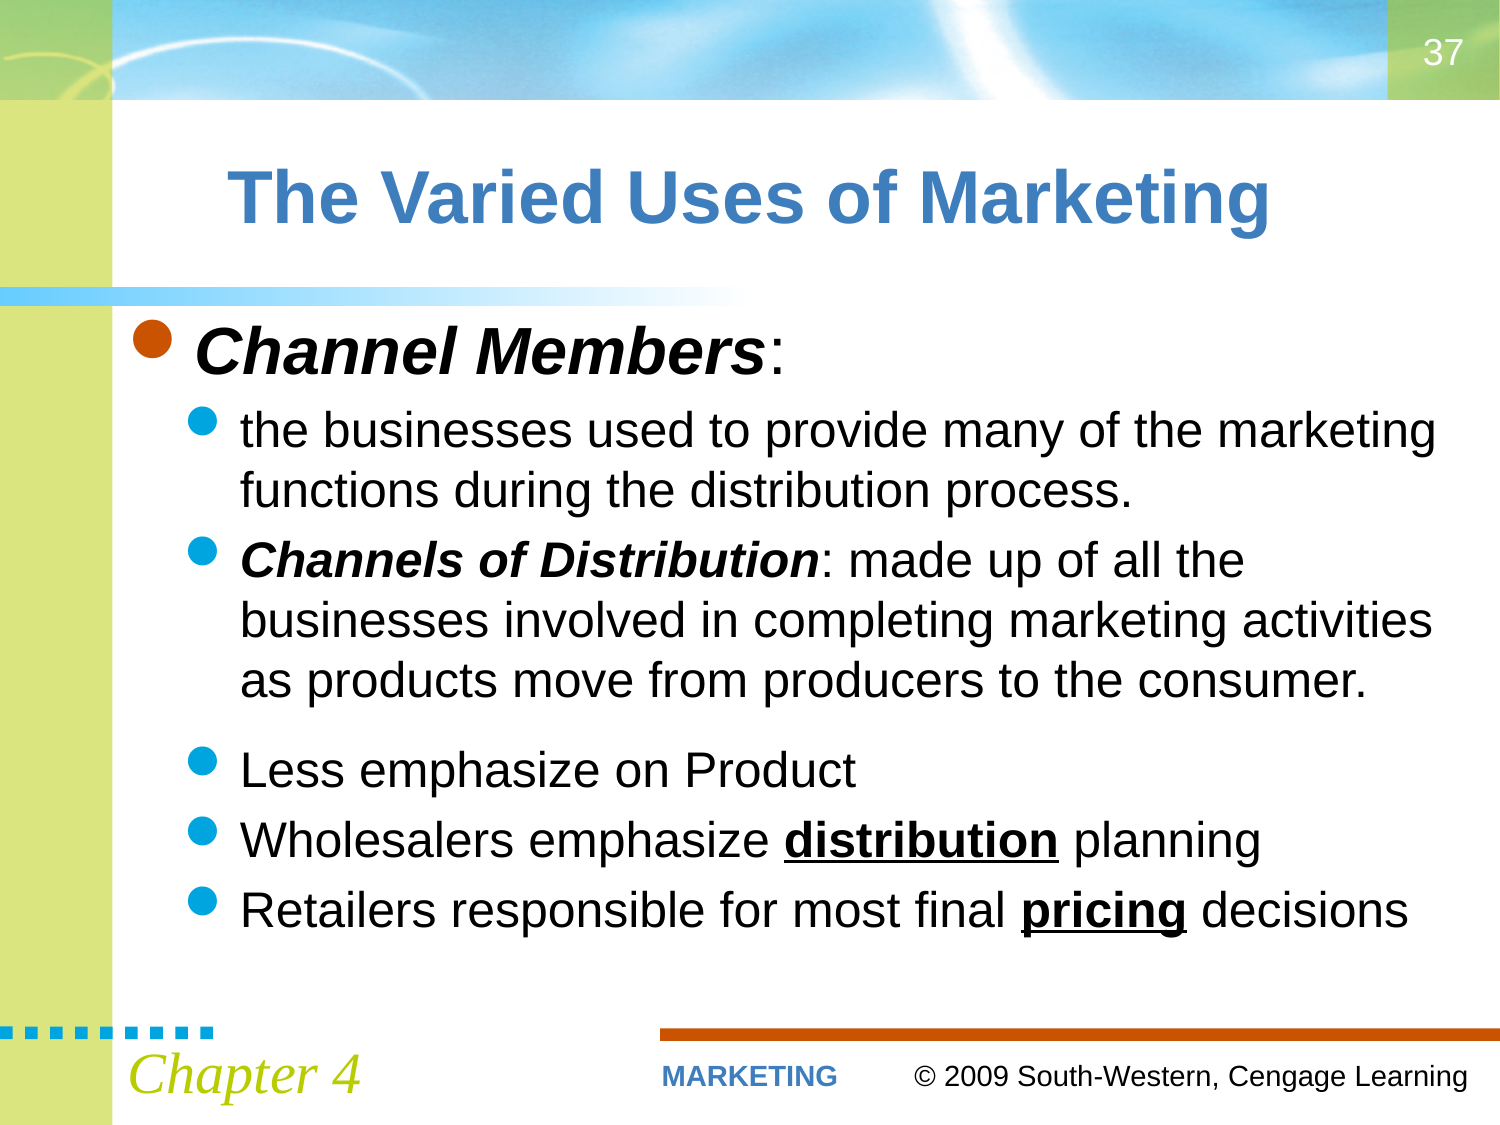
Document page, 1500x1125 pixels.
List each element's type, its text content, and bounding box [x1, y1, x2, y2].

slide_number 37 [1387, 0, 1500, 101]
title The Varied Uses of Marketing [112, 99, 1388, 288]
list Channel Members: the businesses used to provide many of the marketing functions during the distribution process. Channels of Distribution: made up of all the businesses involved in completing marketing activities as products move from producers to the consumer. Less emphasize on Product Wholesalers emphasize distribution planning Retailers responsible for most final pricing decisions [112, 299, 1463, 1001]
footer Chapter 4 [112, 1012, 638, 1113]
